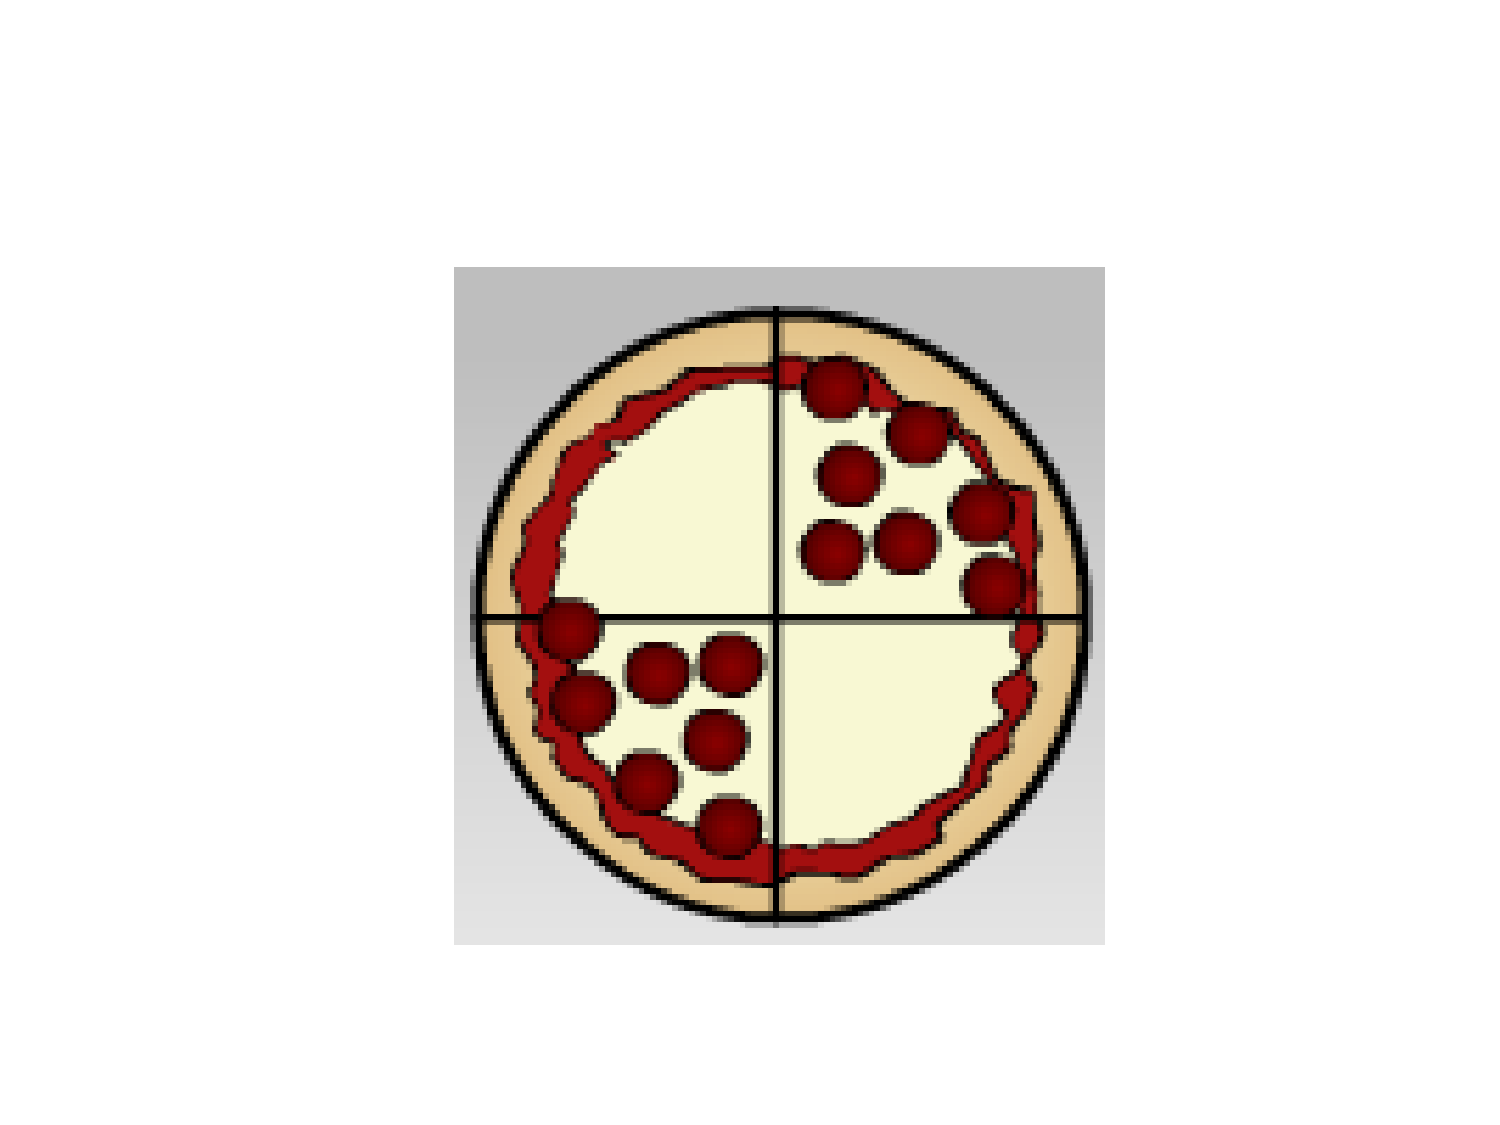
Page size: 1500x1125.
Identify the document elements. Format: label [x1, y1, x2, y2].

picture [454, 266, 1105, 945]
